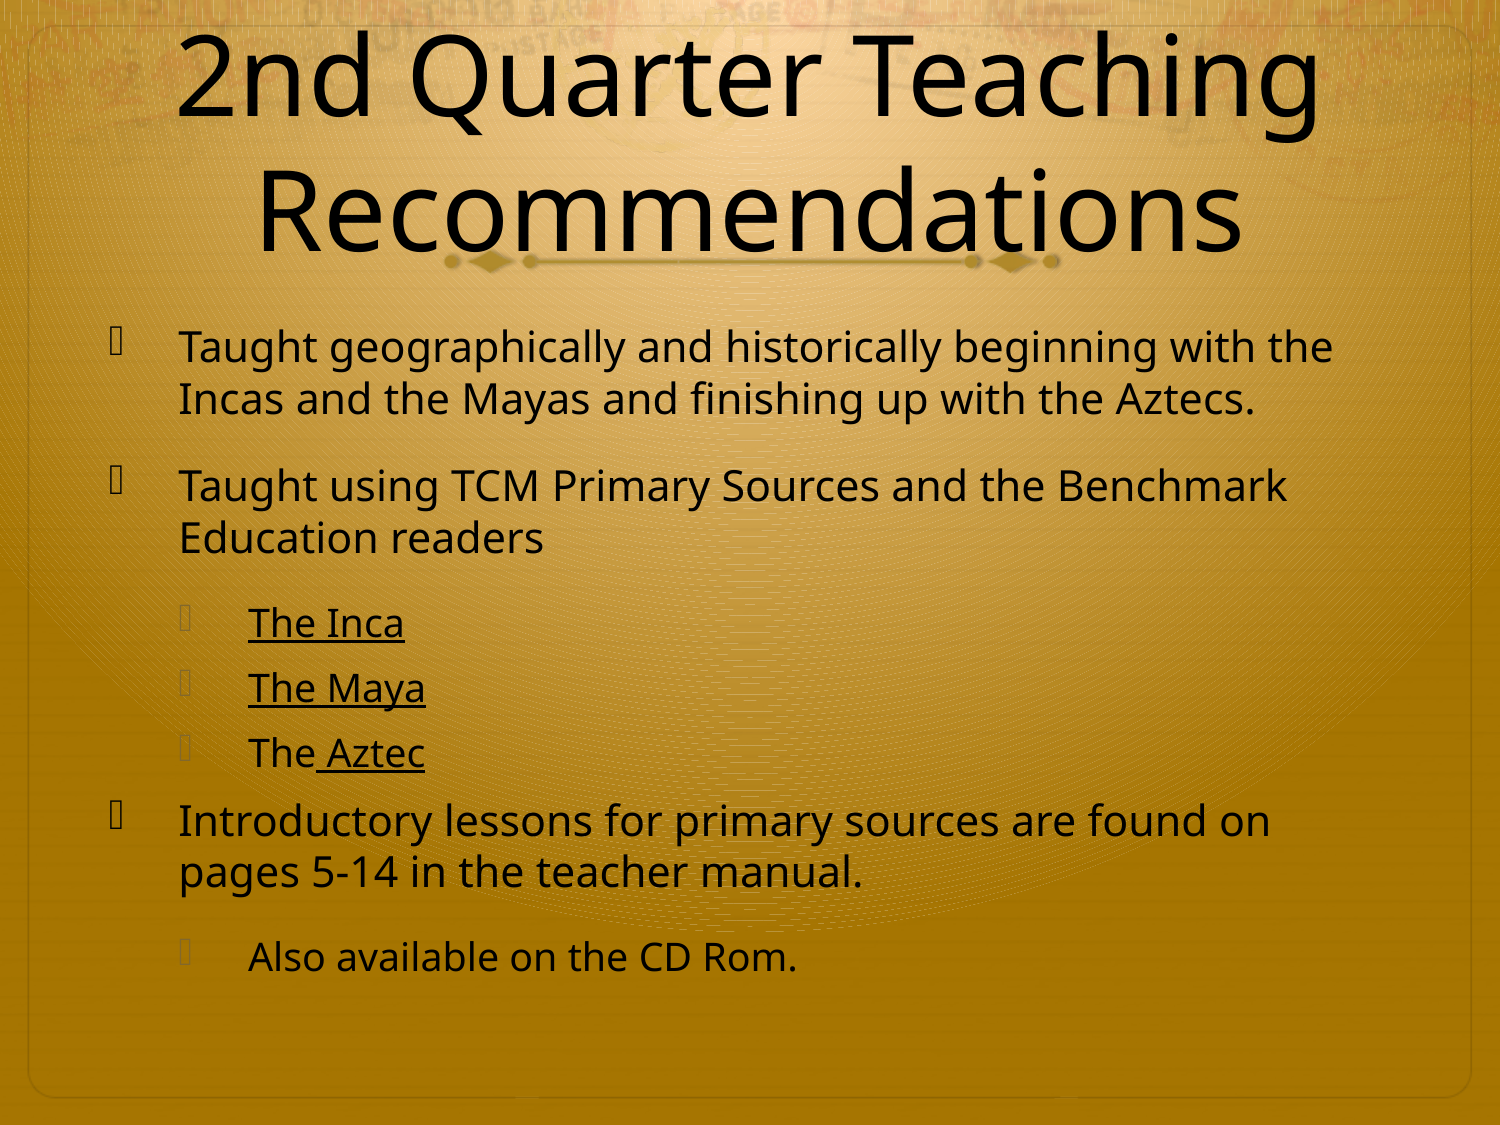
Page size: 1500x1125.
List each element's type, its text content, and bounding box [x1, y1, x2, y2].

list Taught geographically and historically beginning with the Incas and the Mayas and finishing up with the Aztecs. Taught using TCM Primary Sources and the Benchmark Education readers The Inca The Maya The Aztec Introductory lessons for primary sources are found on pages 5-14 in the teacher manual. Also available on the CD Rom. [93, 312, 1407, 988]
picture [0, 0, 1500, 1125]
title 2nd Quarter Teaching Recommendations [93, 45, 1407, 233]
